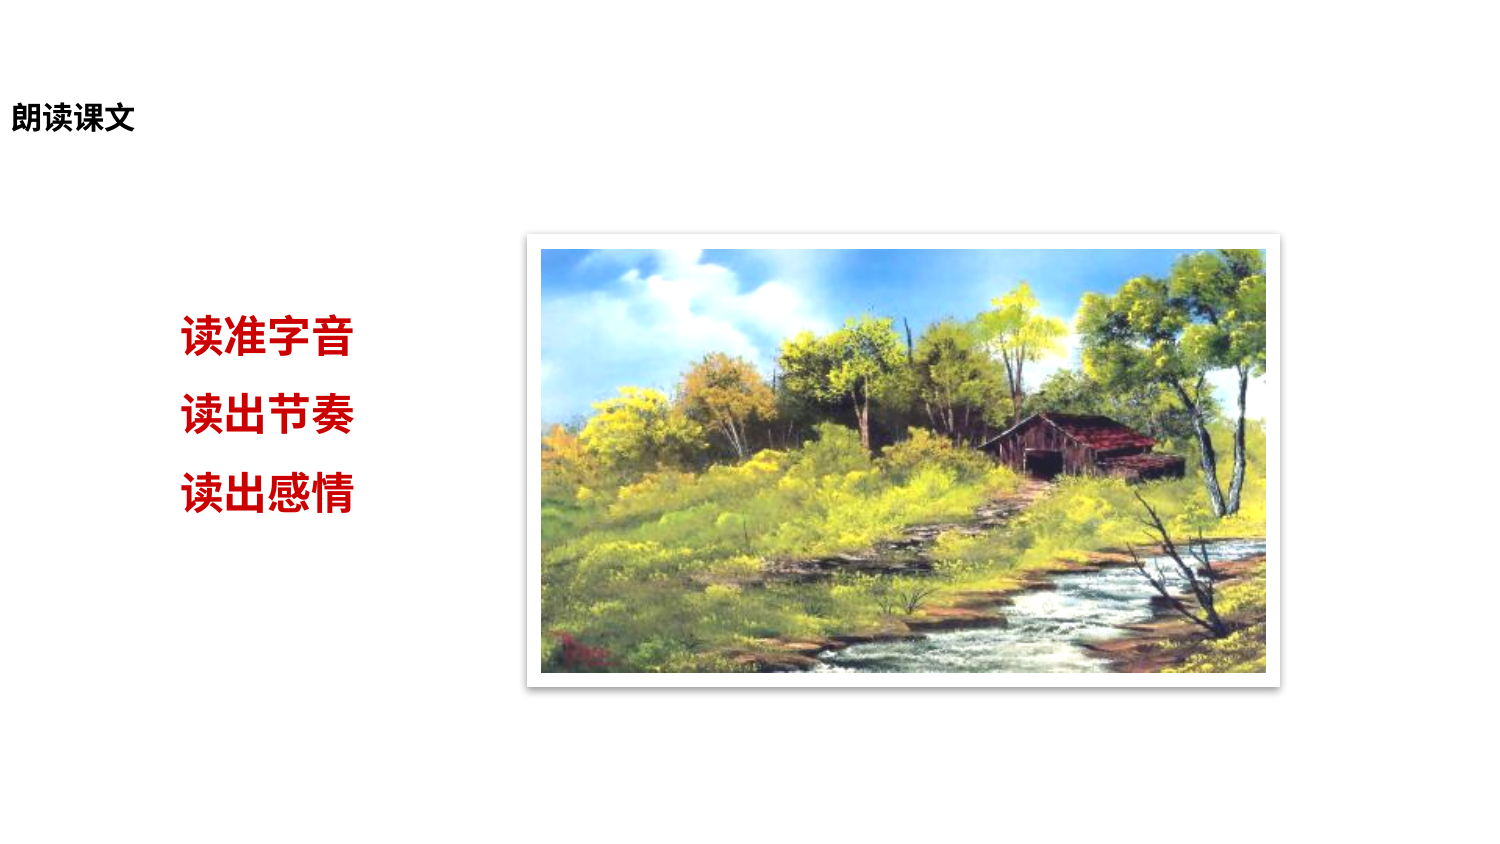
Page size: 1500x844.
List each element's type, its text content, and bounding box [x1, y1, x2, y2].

text_box 读准字音 读出节奏 读出感情 [168, 276, 367, 524]
text_box 朗读课文 [0, 92, 201, 141]
picture [541, 248, 1266, 673]
